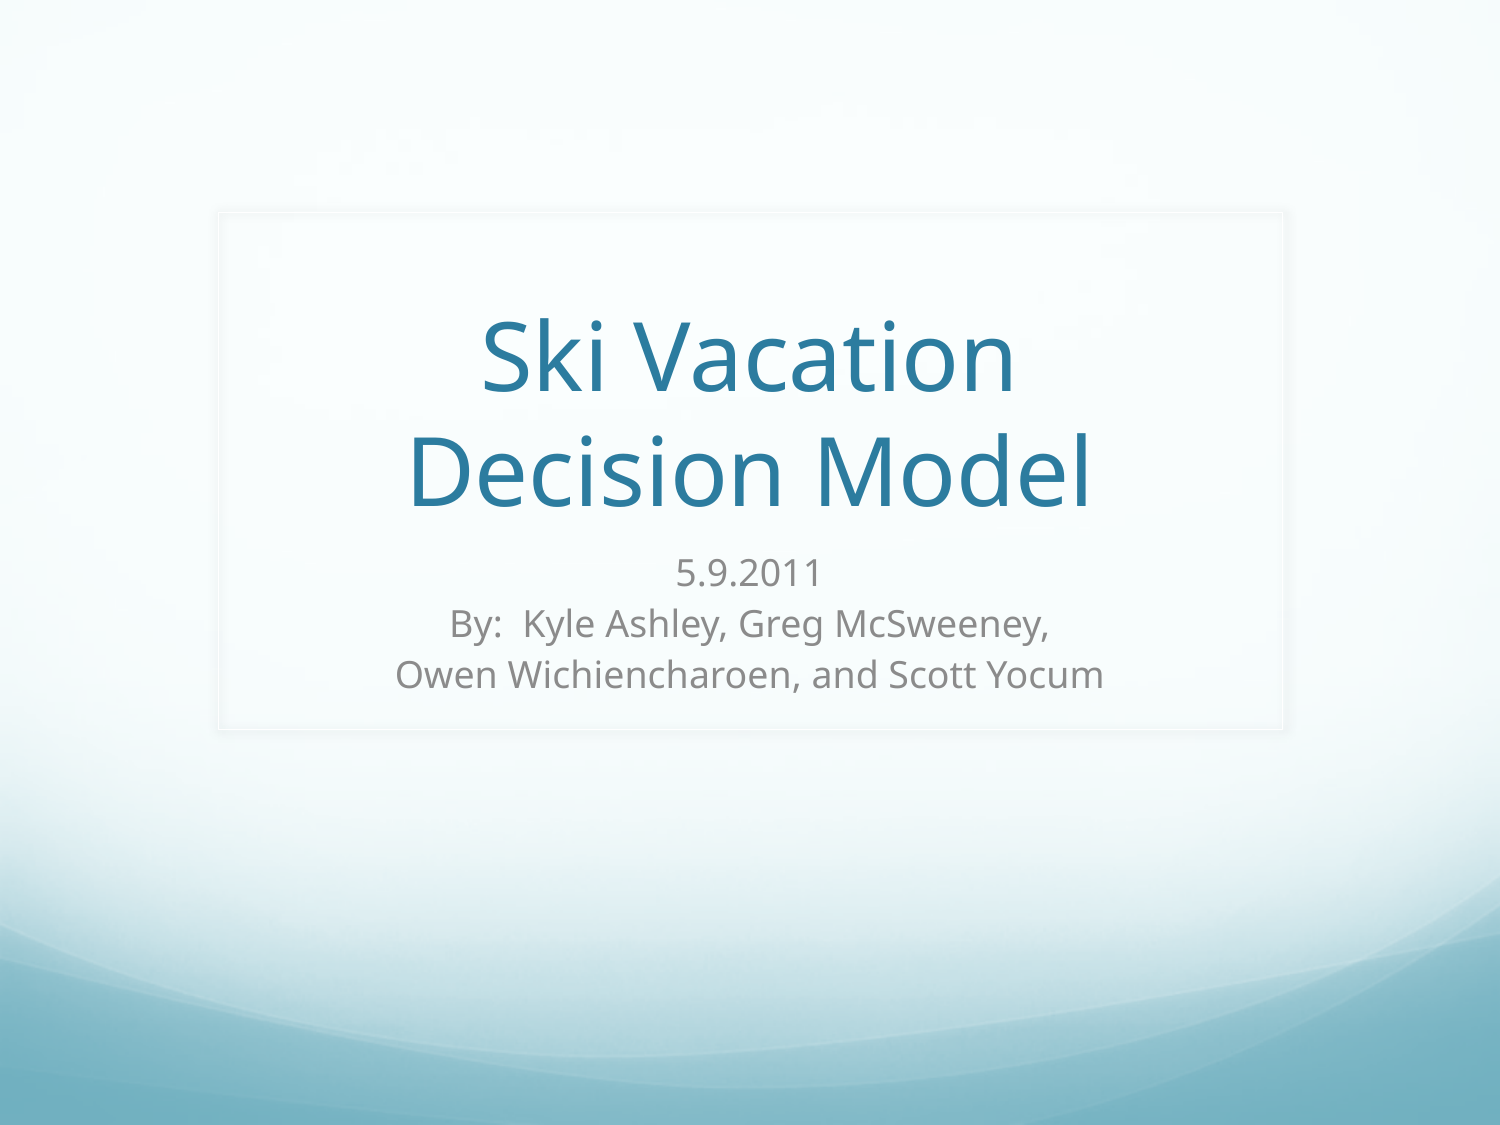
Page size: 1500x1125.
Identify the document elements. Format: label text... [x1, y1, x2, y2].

title Ski Vacation Decision Model [217, 249, 1283, 533]
subtitle 5.9.2011 By: Kyle Ashley, Greg McSweeney, Owen Wichiencharoen, and Scott Yocum [217, 541, 1283, 1057]
